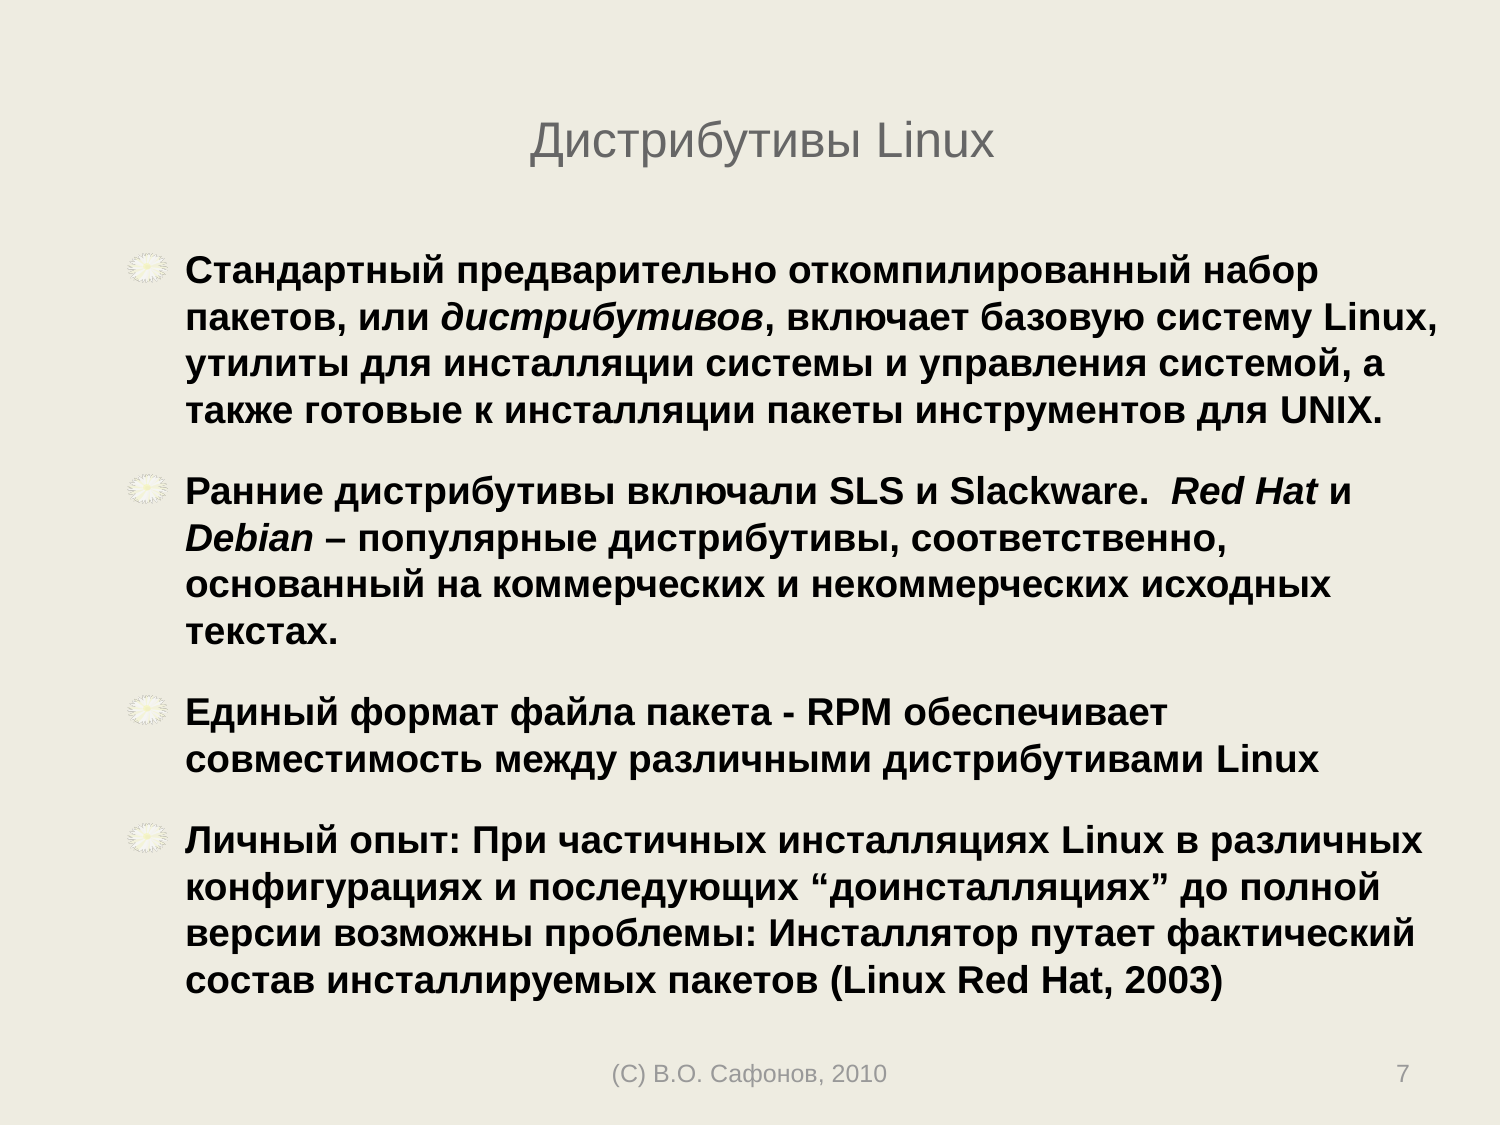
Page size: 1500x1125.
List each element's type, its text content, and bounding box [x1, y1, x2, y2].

footer (C) В.О. Сафонов, 2010 [512, 1063, 988, 1103]
picture [127, 695, 168, 725]
slide_number 7 [1074, 1063, 1425, 1103]
title Дистрибутивы Linux [112, 99, 1413, 176]
list Стандартный предварительно откомпилированный набор пакетов, или дистрибутивов, включает базовую систему Linux, утилиты для инсталляции системы и управления системой, а также готовые к инсталляции пакеты инструментов для UNIX. Ранние дистрибутивы включали SLS и Slackware. Red Hat и Debian – популярные дистрибутивы, соответственно, основанный на коммерческих и некоммерческих исходных текстах. Единый формат файла пакета - RPM обеспечивает совместимость между различными дистрибутивами Linux Личный опыт: При частичных инсталляциях Linux в различных конфигурациях и последующих “доинсталляциях” до полной версии возможны проблемы: Инсталлятор путает фактический состав инсталлируемых пакетов (Linux Red Hat, 2003) [112, 237, 1463, 1063]
picture [127, 253, 168, 283]
picture [127, 474, 168, 504]
picture [127, 823, 168, 853]
